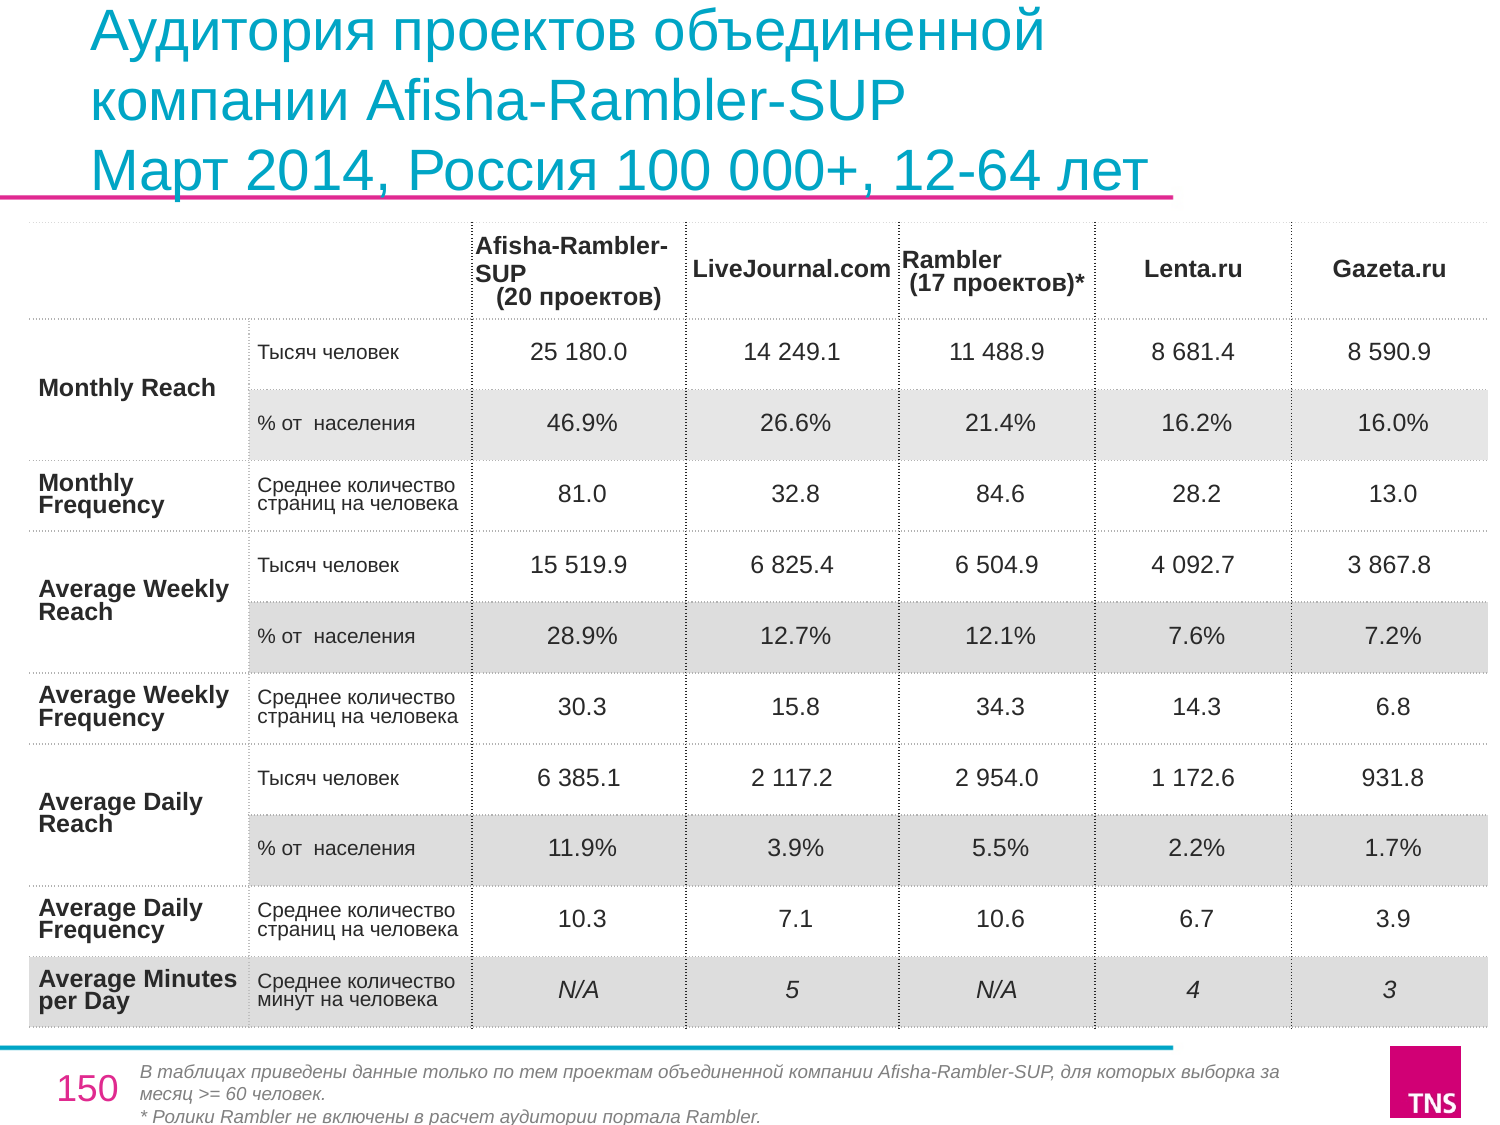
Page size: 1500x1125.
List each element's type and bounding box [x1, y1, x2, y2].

table_header [29, 223, 1488, 319]
text_box [124, 1052, 1329, 1125]
slide_number [40, 1055, 124, 1125]
table_cell [29, 319, 1488, 1027]
picture [0, 0, 1500, 1125]
title [74, 8, 1476, 187]
